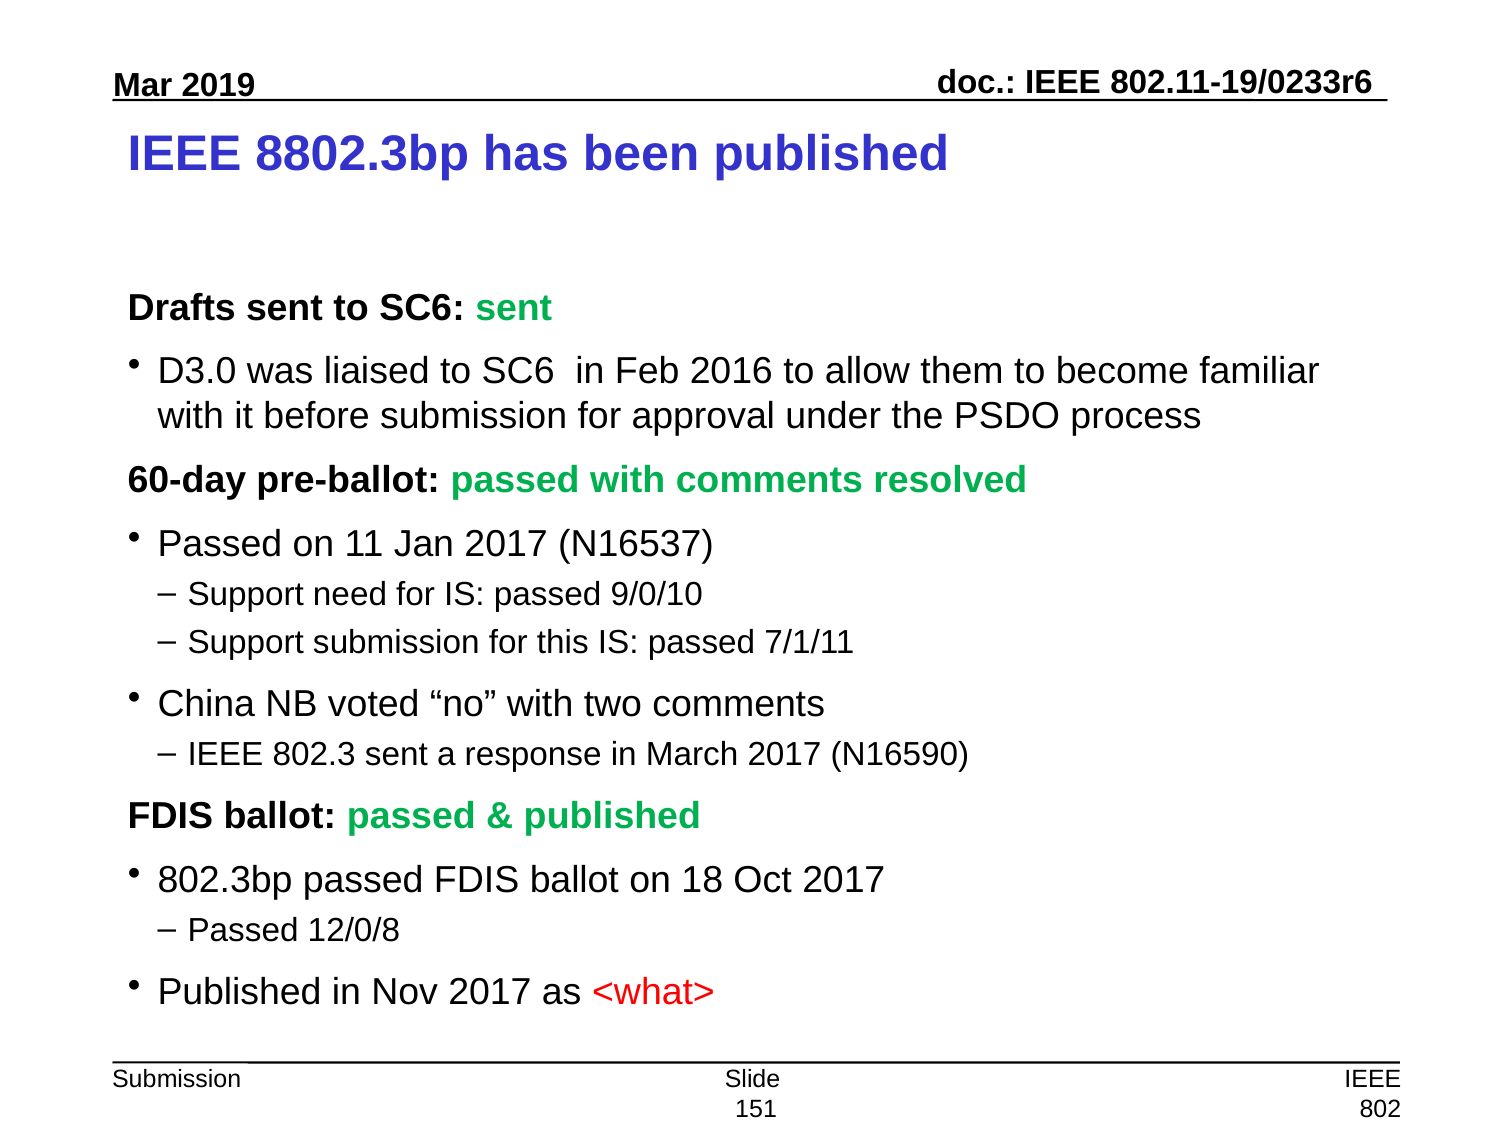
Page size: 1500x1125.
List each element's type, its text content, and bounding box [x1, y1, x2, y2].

footer IEEE 802 [1320, 1061, 1402, 1093]
slide_number Slide 151 [709, 1061, 803, 1093]
list Drafts sent to SC6: sent D3.0 was liaised to SC6 in Feb 2016 to allow them to become familiar with it before submission for approval under the PSDO process 60-day pre-ballot: passed with comments resolved Passed on 11 Jan 2017 (N16537) Support need for IS: passed 9/0/10 Support submission for this IS: passed 7/1/11 China NB voted “no” with two comments IEEE 802.3 sent a response in March 2017 (N16590) FDIS ballot: passed & published 802.3bp passed FDIS ballot on 18 Oct 2017 Passed 12/0/8 Published in Nov 2017 as <what> [112, 275, 1388, 950]
title IEEE 8802.3bp has been published [112, 112, 1388, 275]
